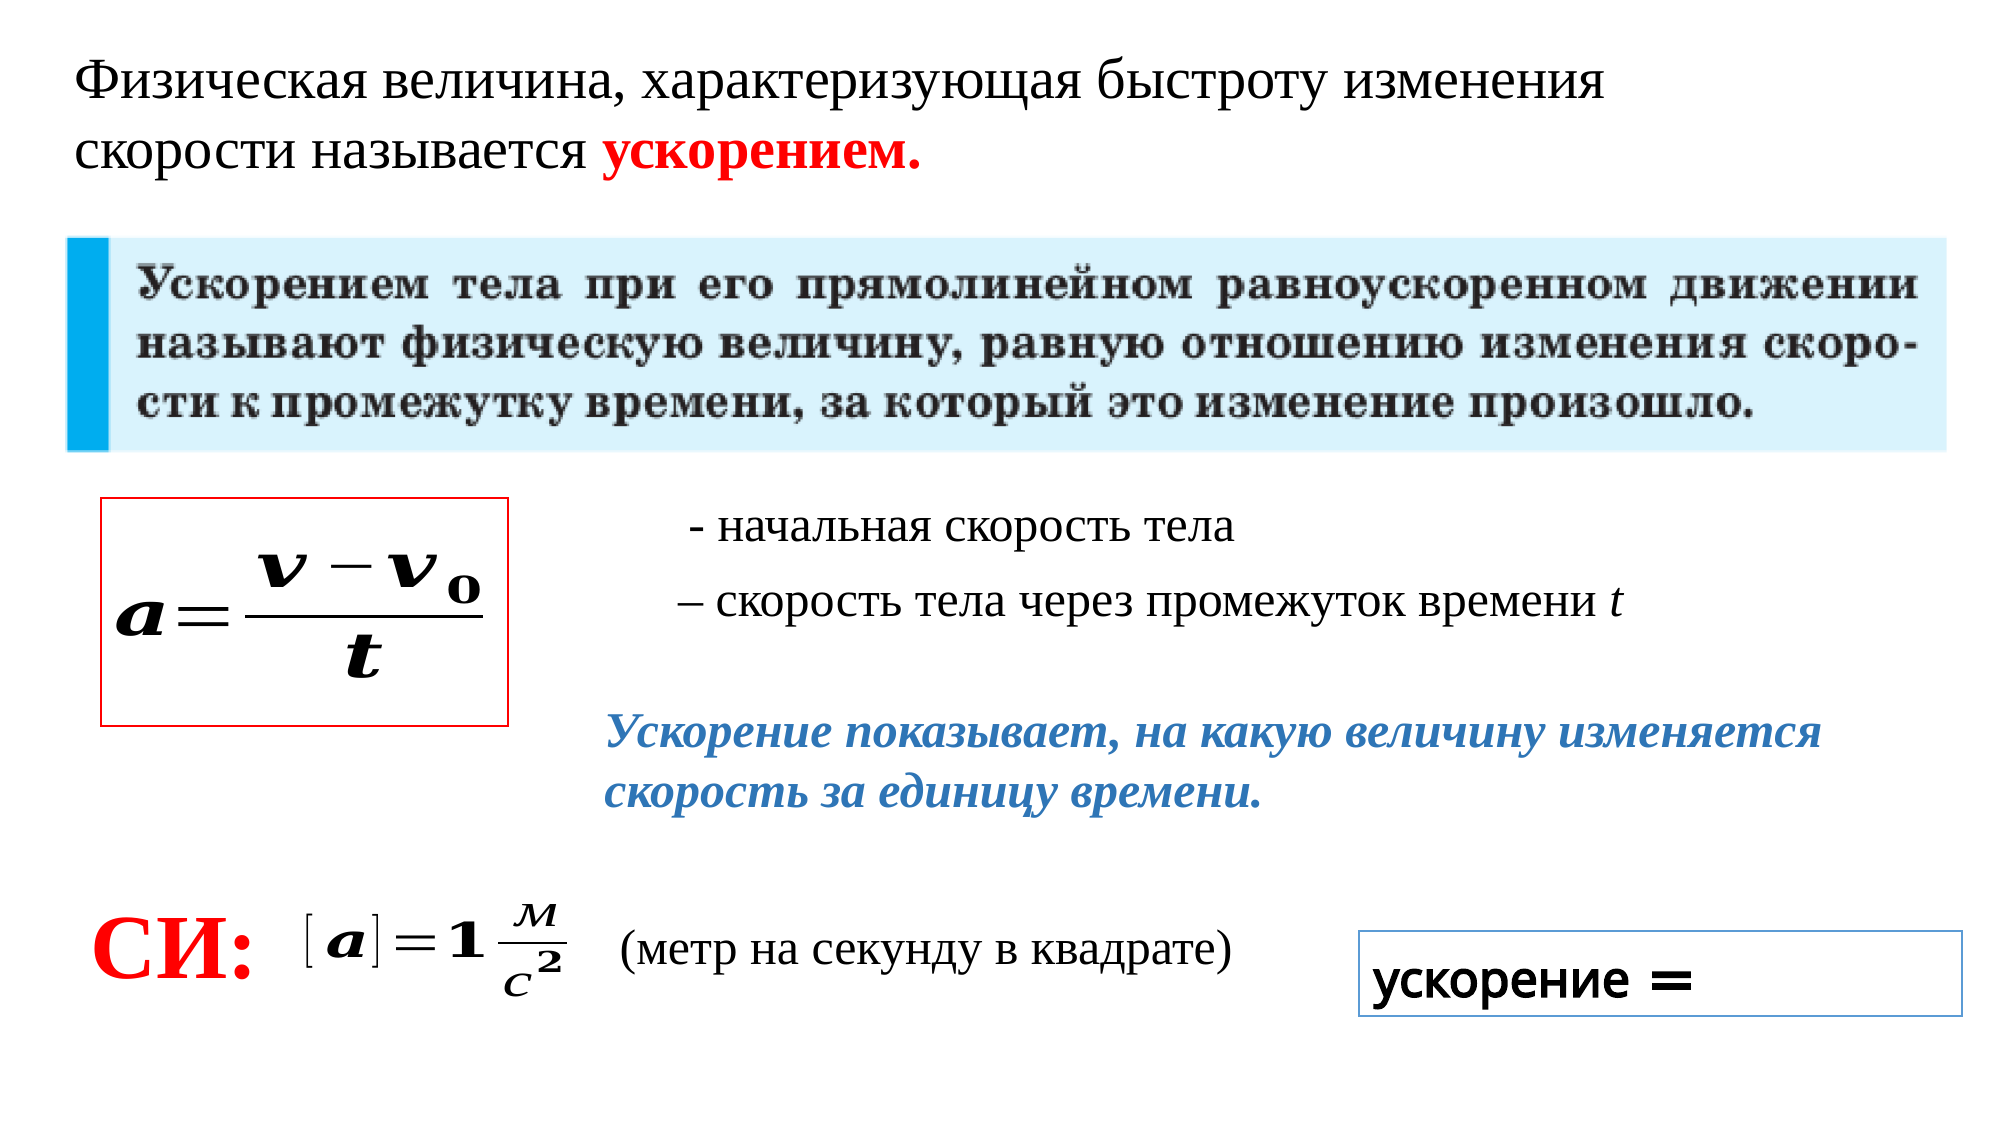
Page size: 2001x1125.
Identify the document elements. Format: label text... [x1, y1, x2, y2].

text_box (метр на секунду в квадрате) [604, 907, 1248, 983]
text_box Ускорение показывает, на какую величину изменяется скорость за единицу времени. [589, 690, 1933, 825]
text_box СИ: [75, 879, 274, 1004]
text_box Физическая величина, характеризующая быстроту изменения скорости называется ускорением. [59, 33, 1794, 188]
text_box [100, 497, 509, 727]
picture [59, 223, 1962, 463]
